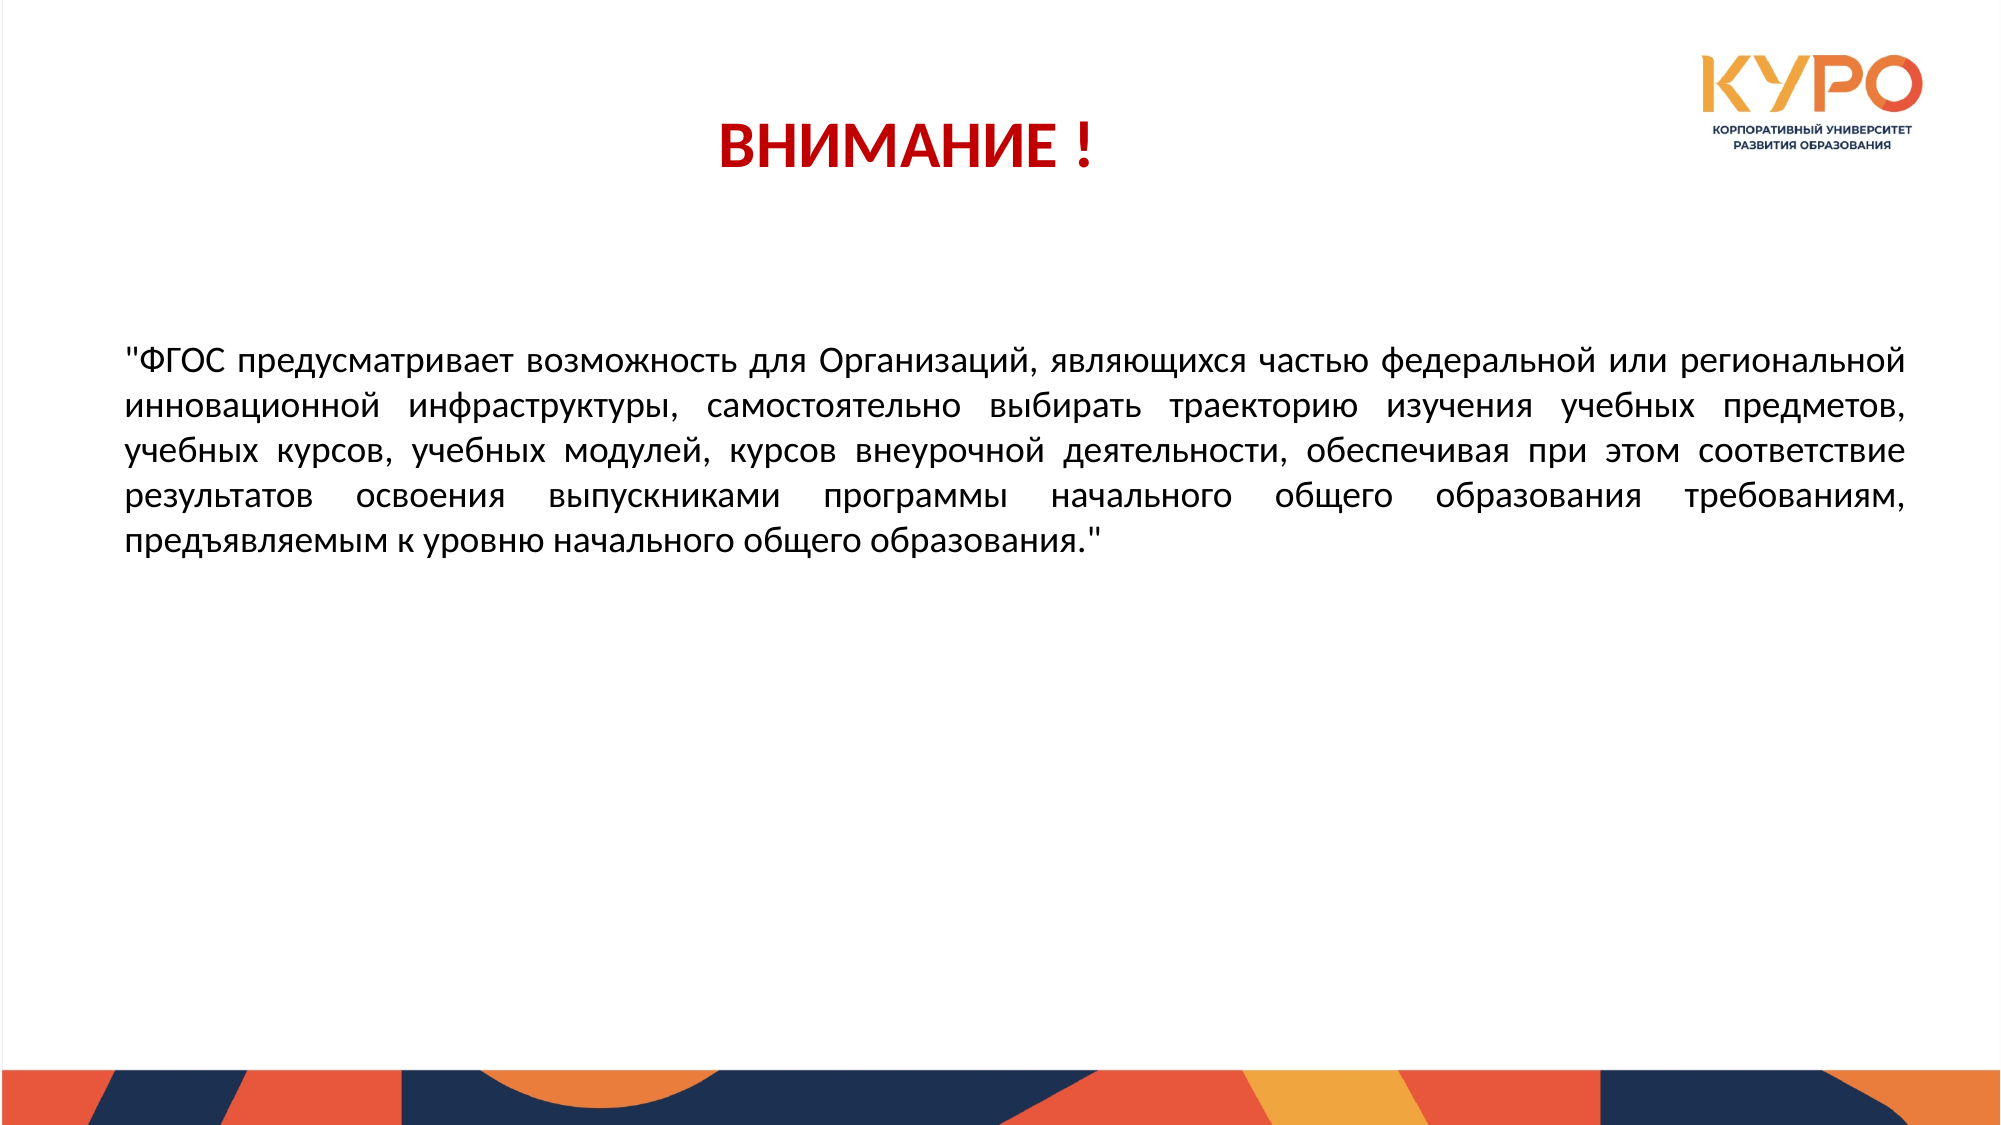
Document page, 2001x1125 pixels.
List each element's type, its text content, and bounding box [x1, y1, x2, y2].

text_box ВНИМАНИЕ ! [704, 93, 1111, 188]
picture [0, 0, 2001, 1125]
text_box "ФГОС предусматривает возможность для Организаций, являющихся частью федеральной или региональной инновационной инфраструктуры, самостоятельно выбирать траекторию изучения учебных предметов, учебных курсов, учебных модулей, курсов внеурочной деятельности, обеспечивая при этом соответствие результатов освоения выпускниками программы начального общего образования требованиям, предъявляемым к уровню начального общего образования." [109, 327, 1923, 568]
